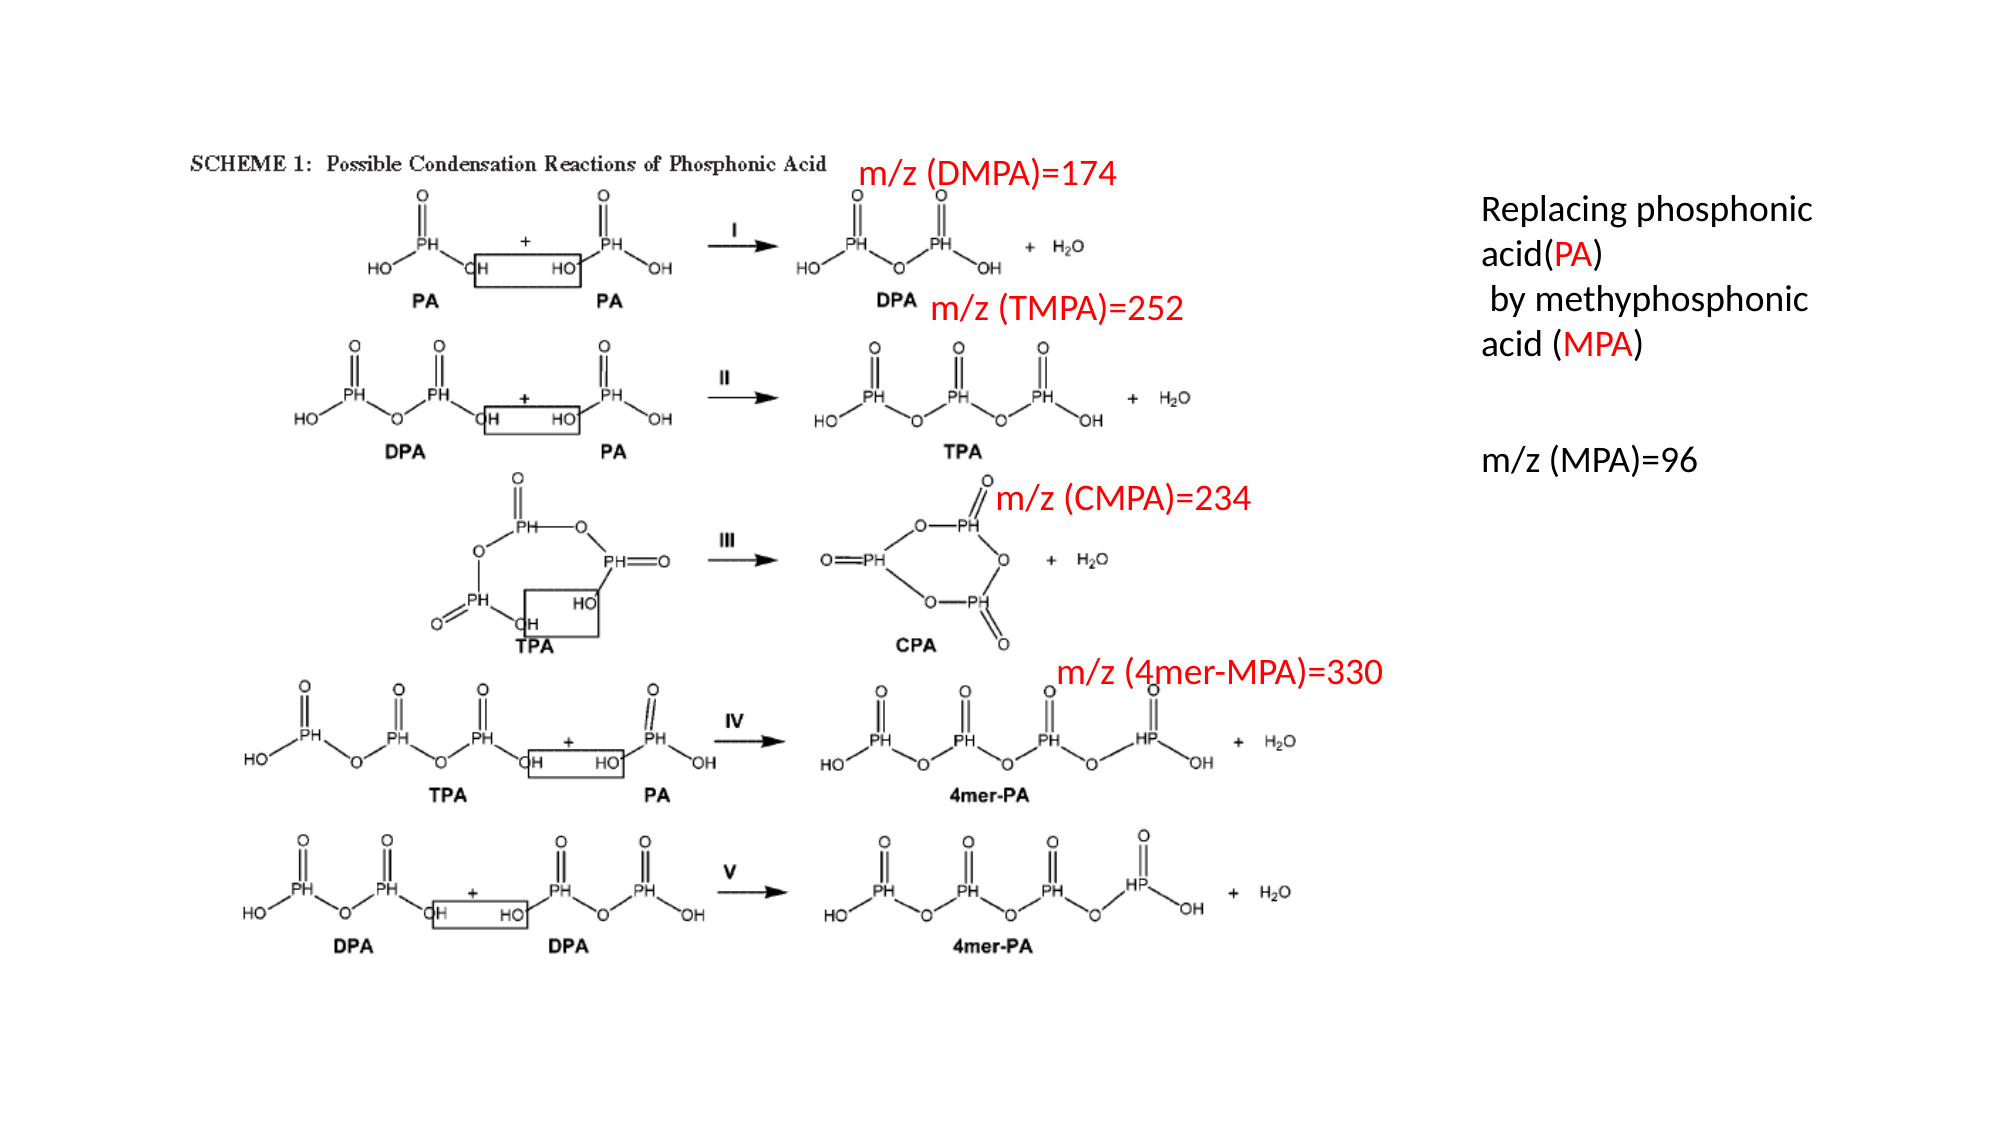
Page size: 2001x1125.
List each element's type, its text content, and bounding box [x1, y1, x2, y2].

text_box m/z (4mer-MPA)=330 [1337, 639, 1399, 700]
picture [157, 140, 1337, 972]
text_box Replacing phosphonic acid(PA) by methyphosphonic acid (MPA) [1466, 176, 1868, 372]
text_box m/z (MPA)=96 [1466, 427, 1791, 488]
